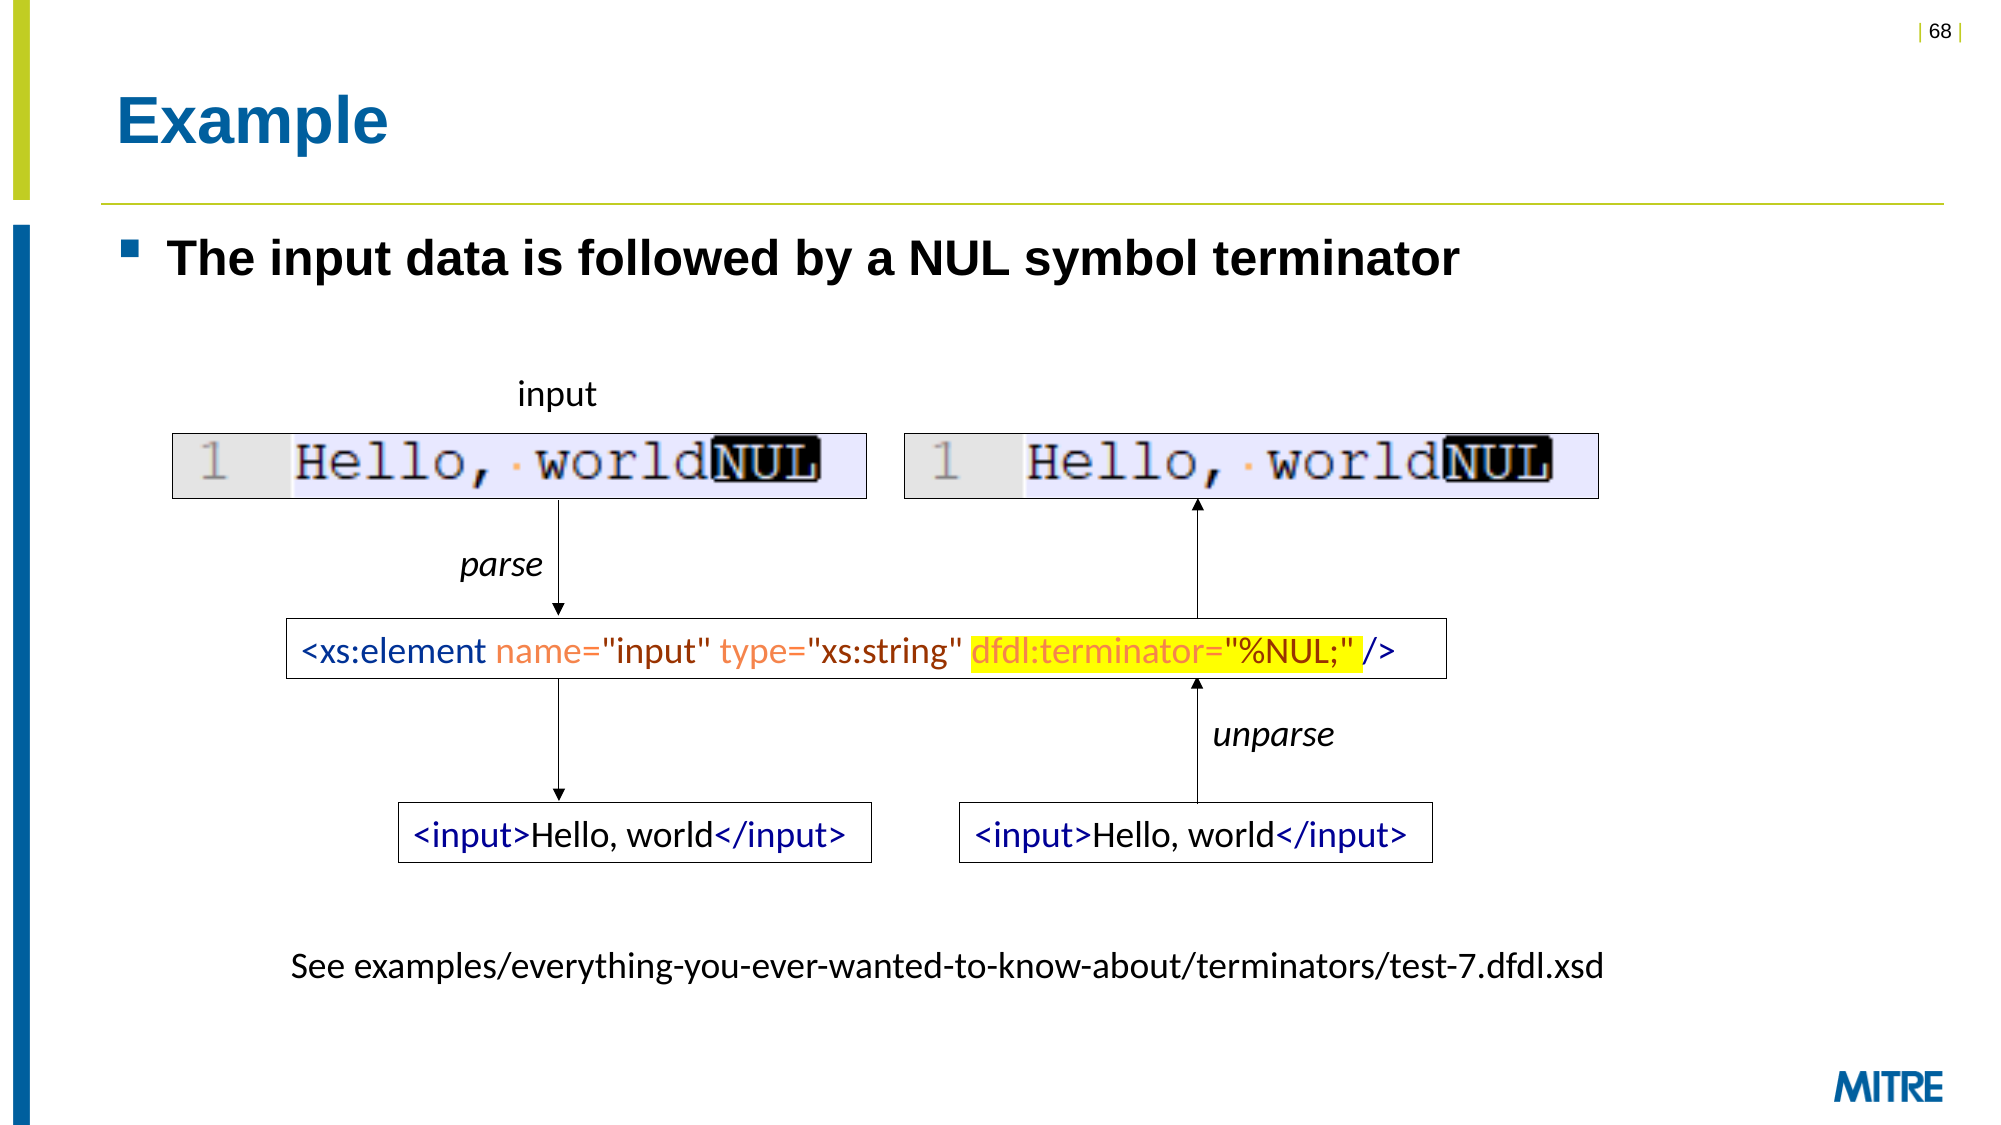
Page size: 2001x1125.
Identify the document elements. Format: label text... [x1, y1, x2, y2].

list The input data is followed by a NUL symbol terminator [101, 224, 1945, 328]
text_box parse [445, 531, 558, 592]
text_box <input>Hello, world</input> [398, 802, 872, 863]
text_box <input>Hello, world</input> [959, 802, 1433, 863]
text_box input [502, 362, 613, 422]
picture [904, 433, 1599, 499]
title Example [101, 60, 1945, 184]
picture [1834, 1068, 1945, 1109]
text_box <xs:element name="input" type="xs:string" dfdl:terminator="%NUL;" /> [286, 618, 1447, 679]
text_box unparse [1198, 701, 1350, 762]
text_box See examples/everything-you-ever-wanted-to-know-about/terminators/test-7.dfdl.xsd [276, 934, 1621, 994]
picture [172, 433, 867, 499]
